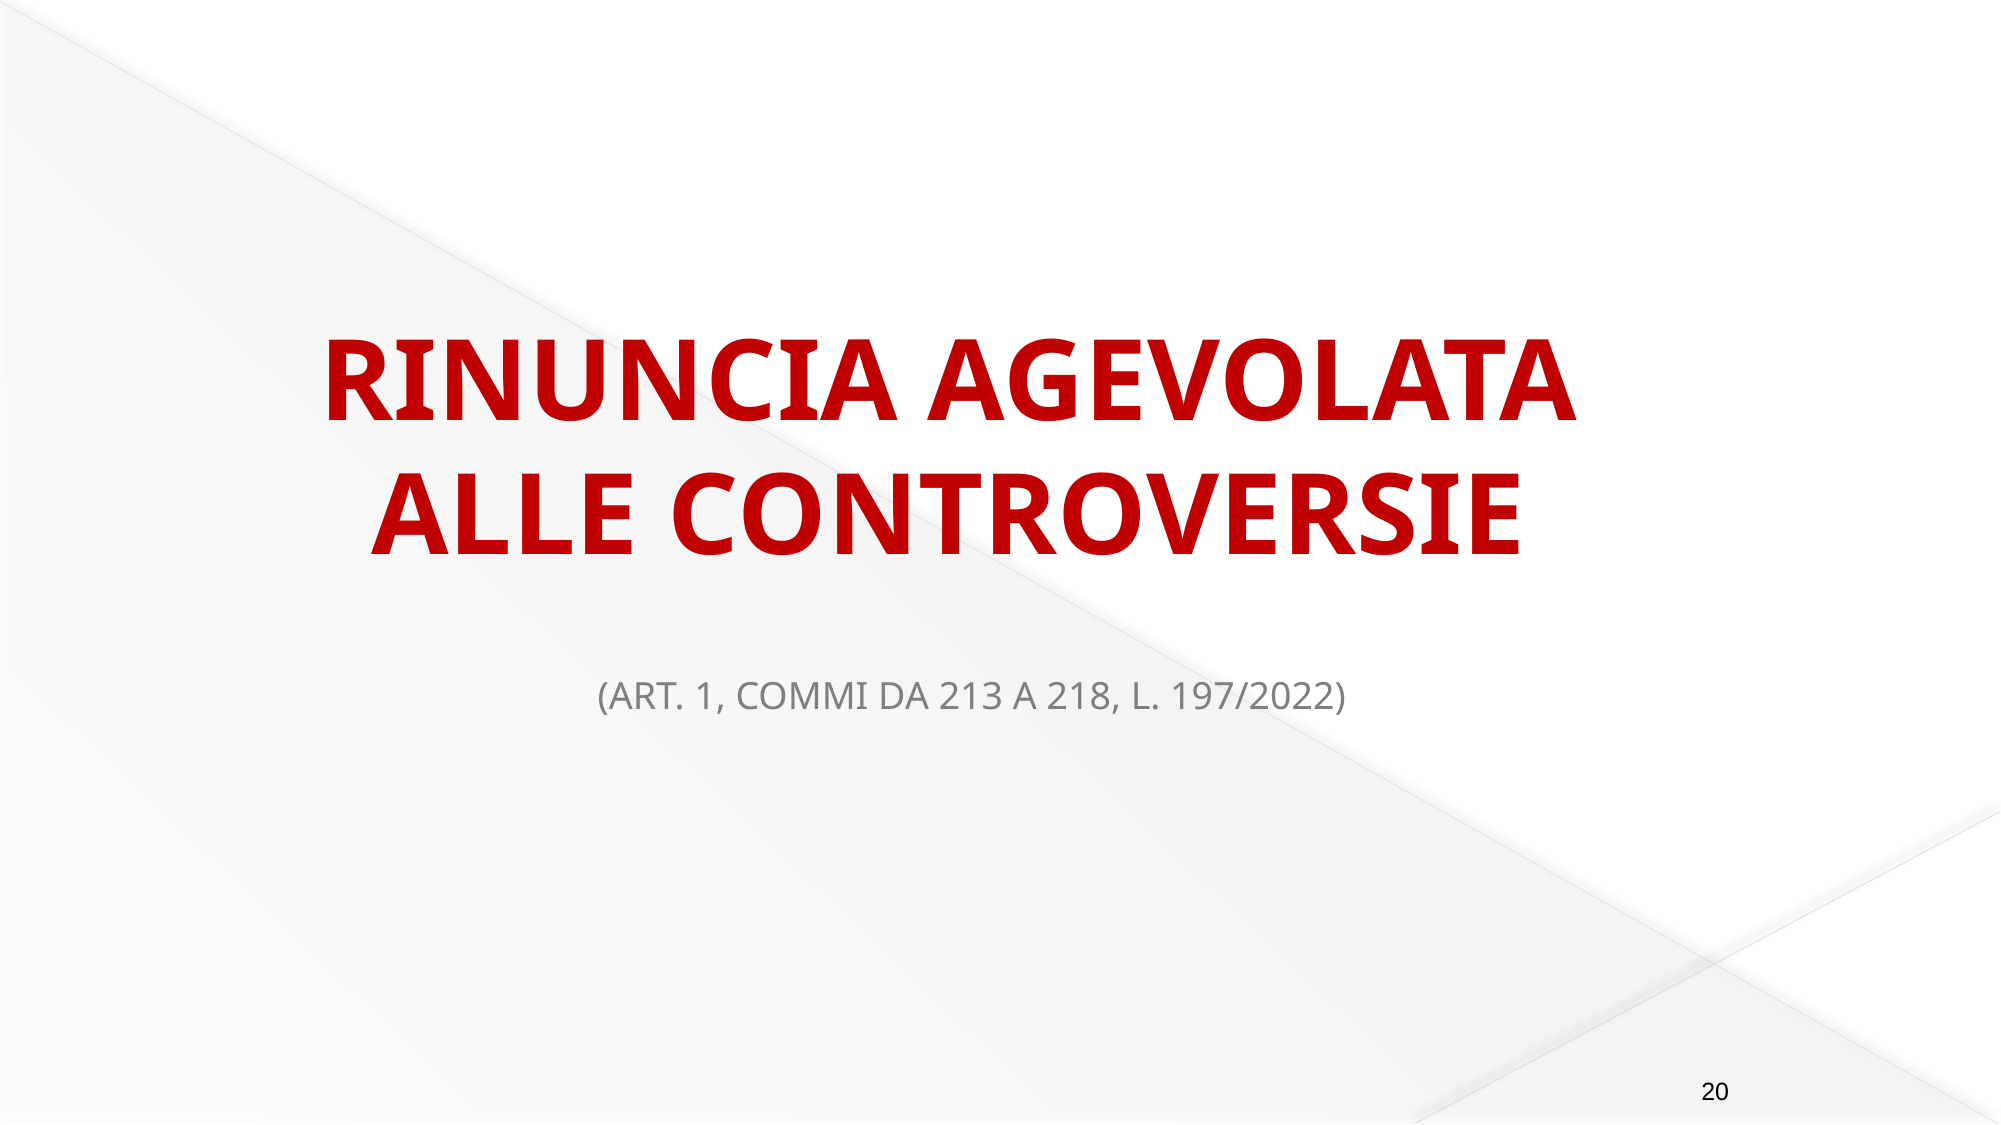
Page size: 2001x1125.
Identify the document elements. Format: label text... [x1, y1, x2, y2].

text_box RINUNCIA AGEVOLATA ALLE CONTROVERSIE [247, 394, 1650, 585]
text_box (ART. 1, COMMI DA 213 A 218, L. 197/2022) [247, 664, 1697, 845]
slide_number 20 [1660, 1063, 1771, 1113]
